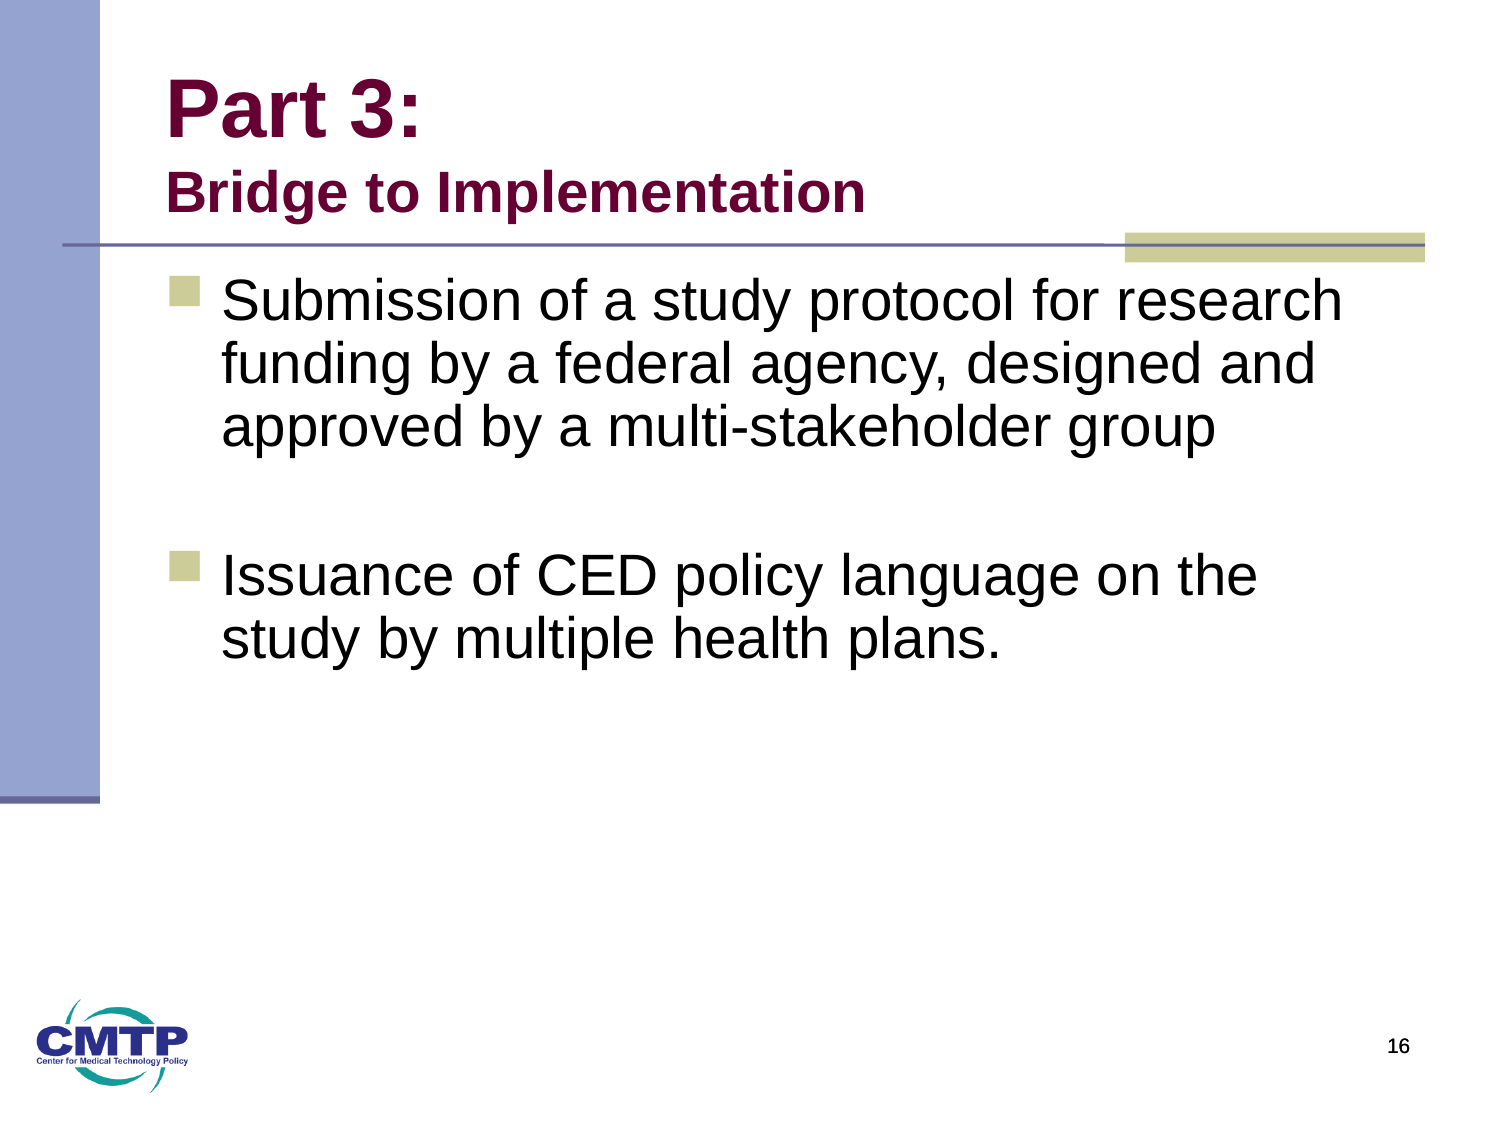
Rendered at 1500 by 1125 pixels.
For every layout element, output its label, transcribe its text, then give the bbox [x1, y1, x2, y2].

title Part 3: Bridge to Implementation [149, 45, 1426, 234]
picture [34, 999, 188, 1093]
list Submission of a study protocol for research funding by a federal agency, designed and approved by a multi-stakeholder group Issuance of CED policy language on the study by multiple health plans. [149, 262, 1426, 1006]
text_box 16 [1112, 1024, 1425, 1100]
